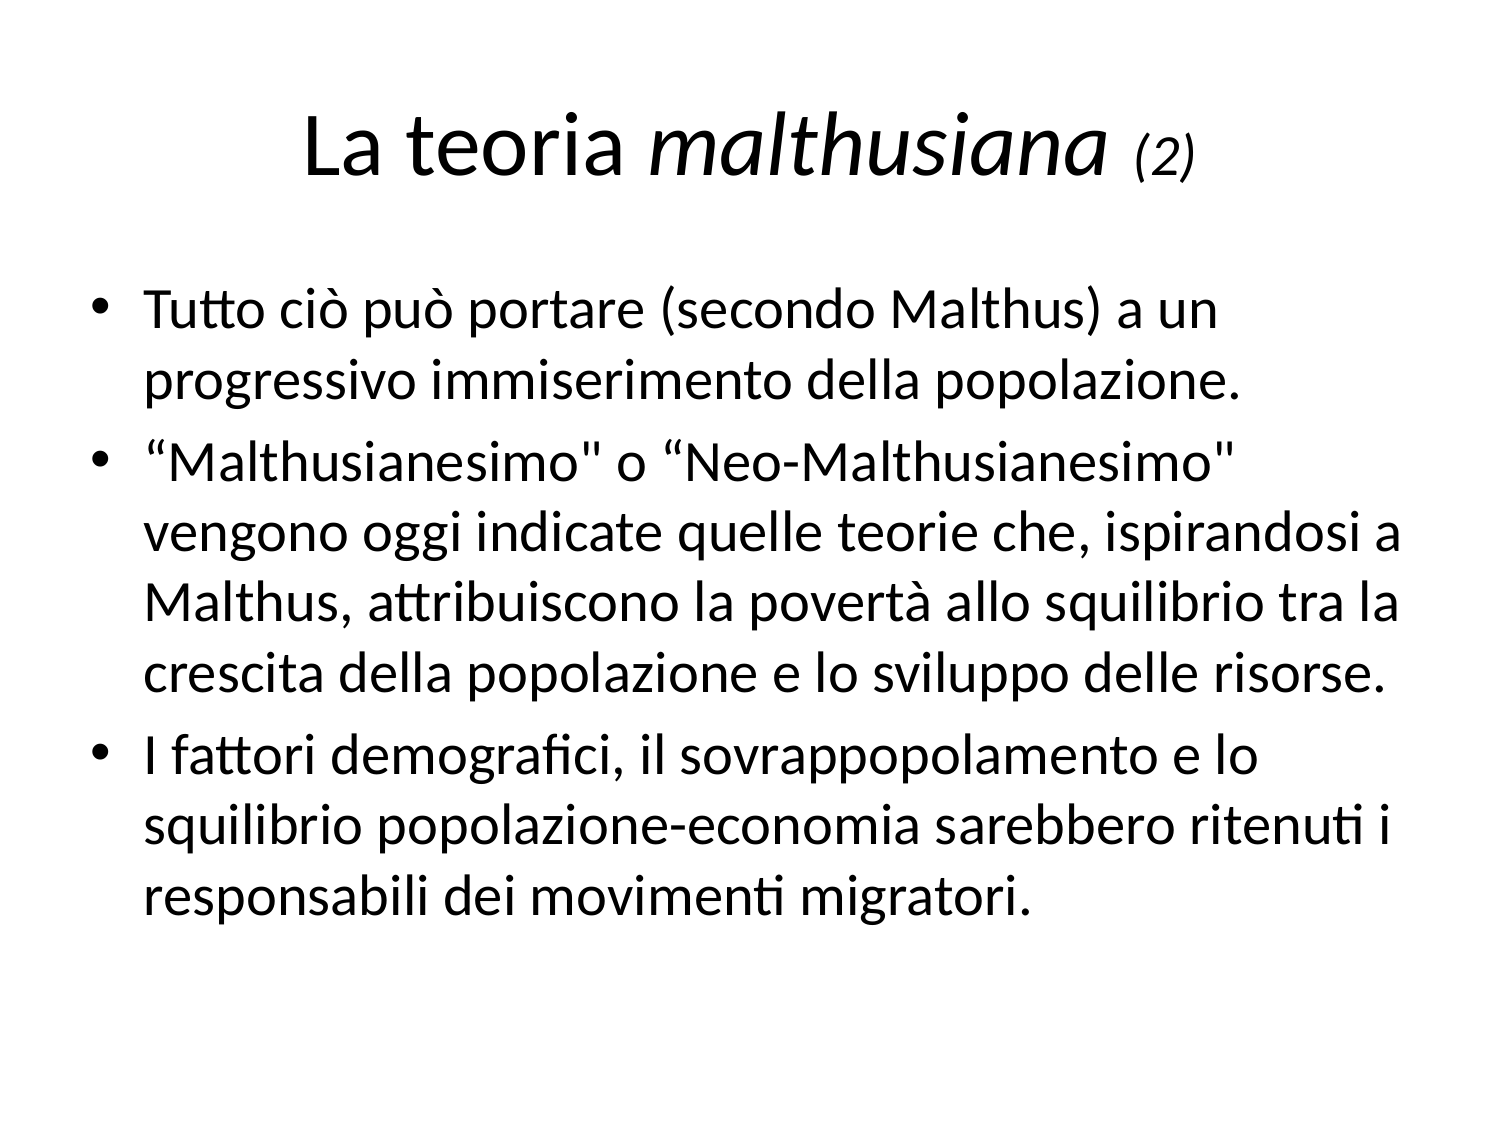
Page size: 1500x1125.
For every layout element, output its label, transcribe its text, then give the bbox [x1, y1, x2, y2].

title La teoria malthusiana (2) [75, 45, 1425, 233]
list Tutto ciò può portare (secondo Malthus) a un progressivo immiserimento della popolazione. “Malthusianesimo" o “Neo-Malthusianesimo" vengono oggi indicate quelle teorie che, ispirandosi a Malthus, attribuiscono la povertà allo squilibrio tra la crescita della popolazione e lo sviluppo delle risorse. I fattori demografici, il sovrappopolamento e lo squilibrio popolazione-economia sarebbero ritenuti i responsabili dei movimenti migratori. [75, 262, 1425, 1005]
